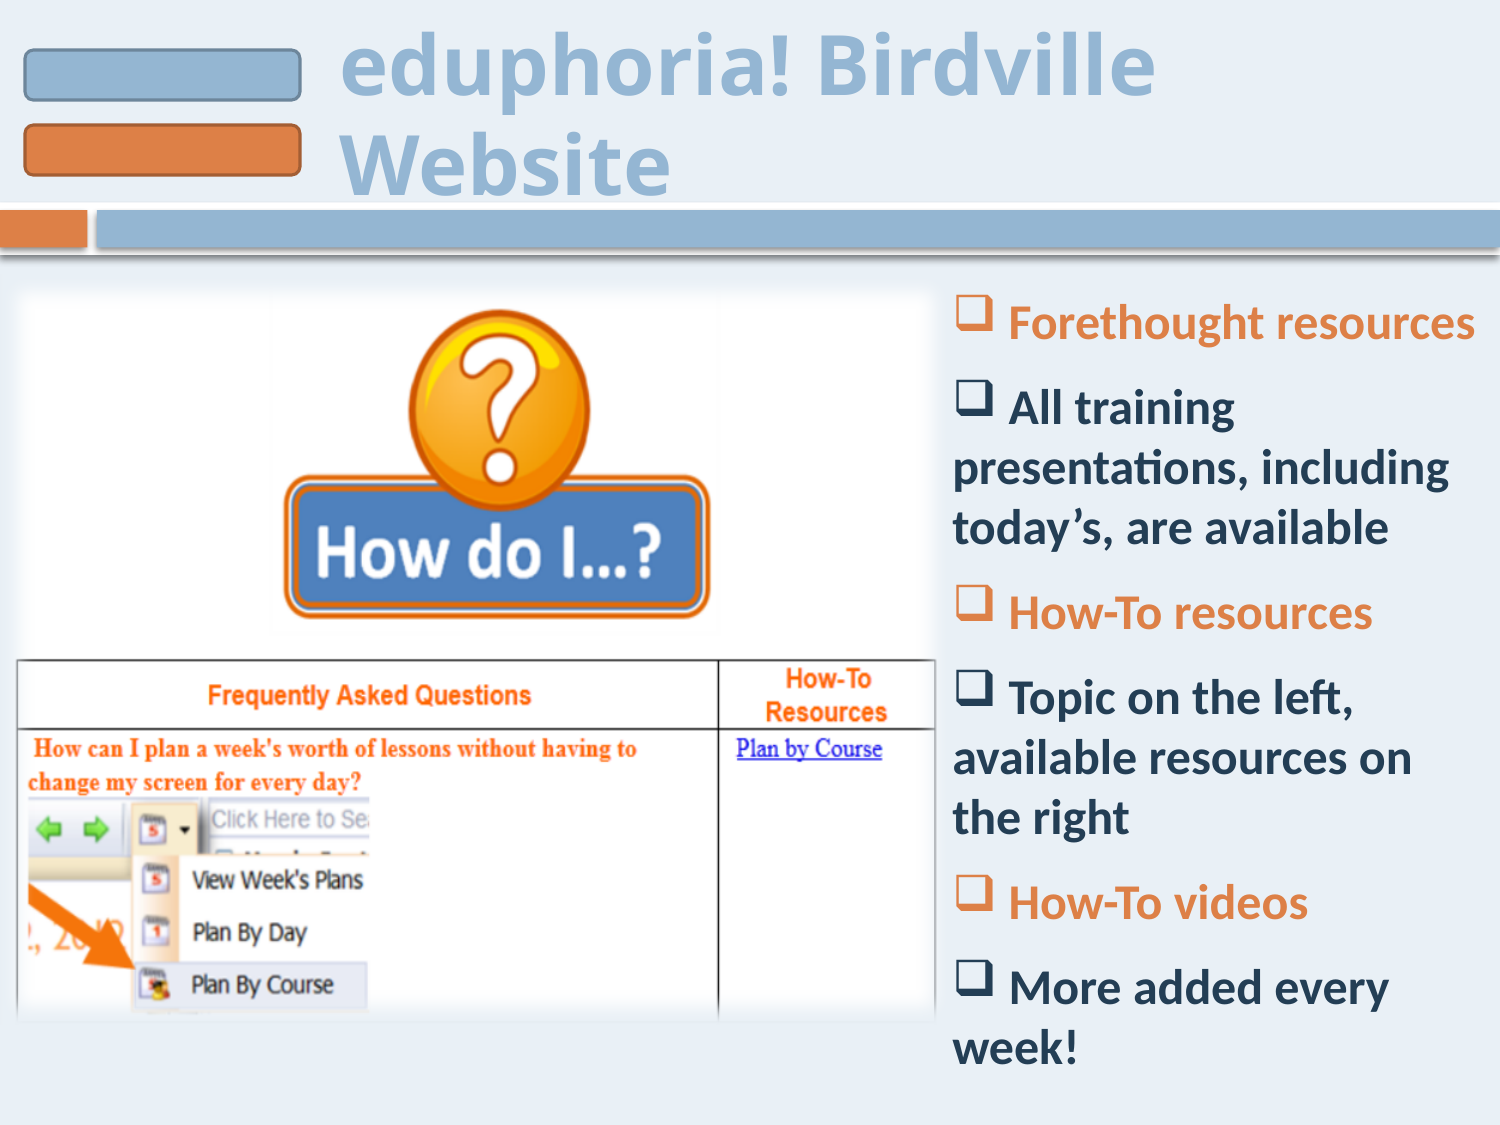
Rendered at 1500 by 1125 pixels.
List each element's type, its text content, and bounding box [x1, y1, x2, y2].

text_box [23, 123, 302, 177]
text_box eduphoria! Birdville Website [324, 12, 1500, 213]
picture [0, 274, 951, 1026]
text_box [23, 48, 302, 102]
text_box Forethought resources All training presentations, including today’s, are available How-To resources Topic on the left, available resources on the right How-To videos More added every week! [937, 281, 1500, 1125]
